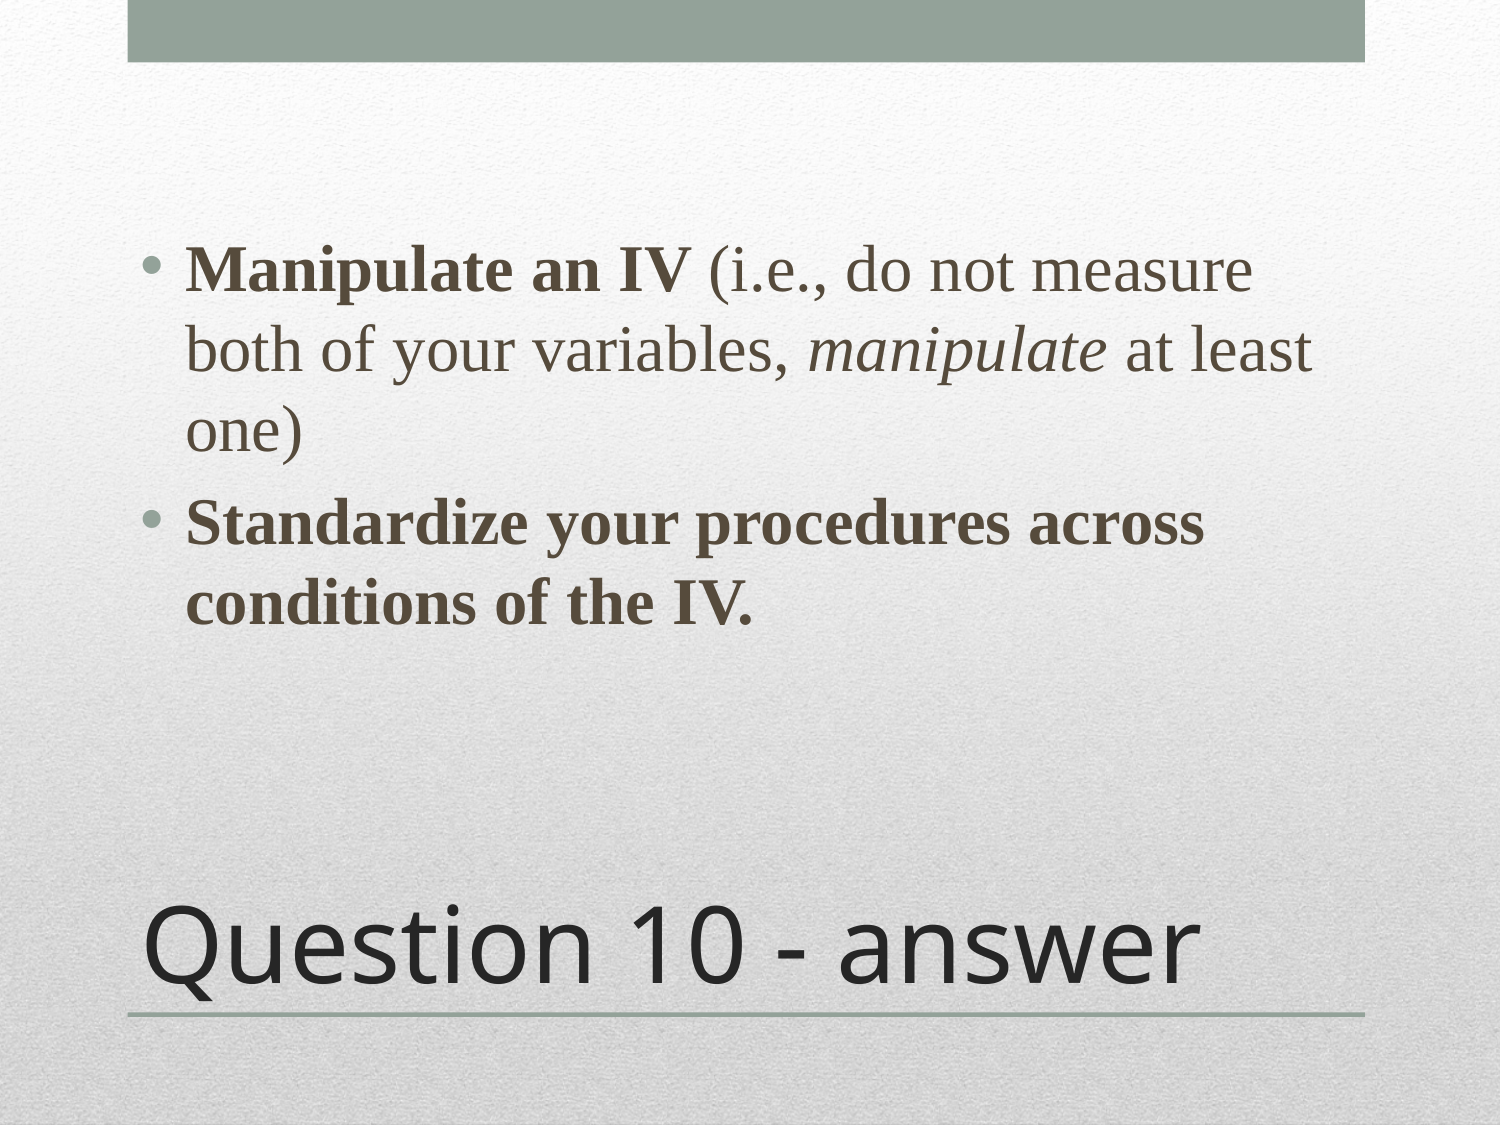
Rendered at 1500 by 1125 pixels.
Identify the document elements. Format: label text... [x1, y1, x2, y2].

list Manipulate an IV (i.e., do not measure both of your variables, manipulate at least one) Standardize your procedures across conditions of the IV. [125, 112, 1400, 750]
title Question 10 - answer [125, 750, 1238, 1013]
